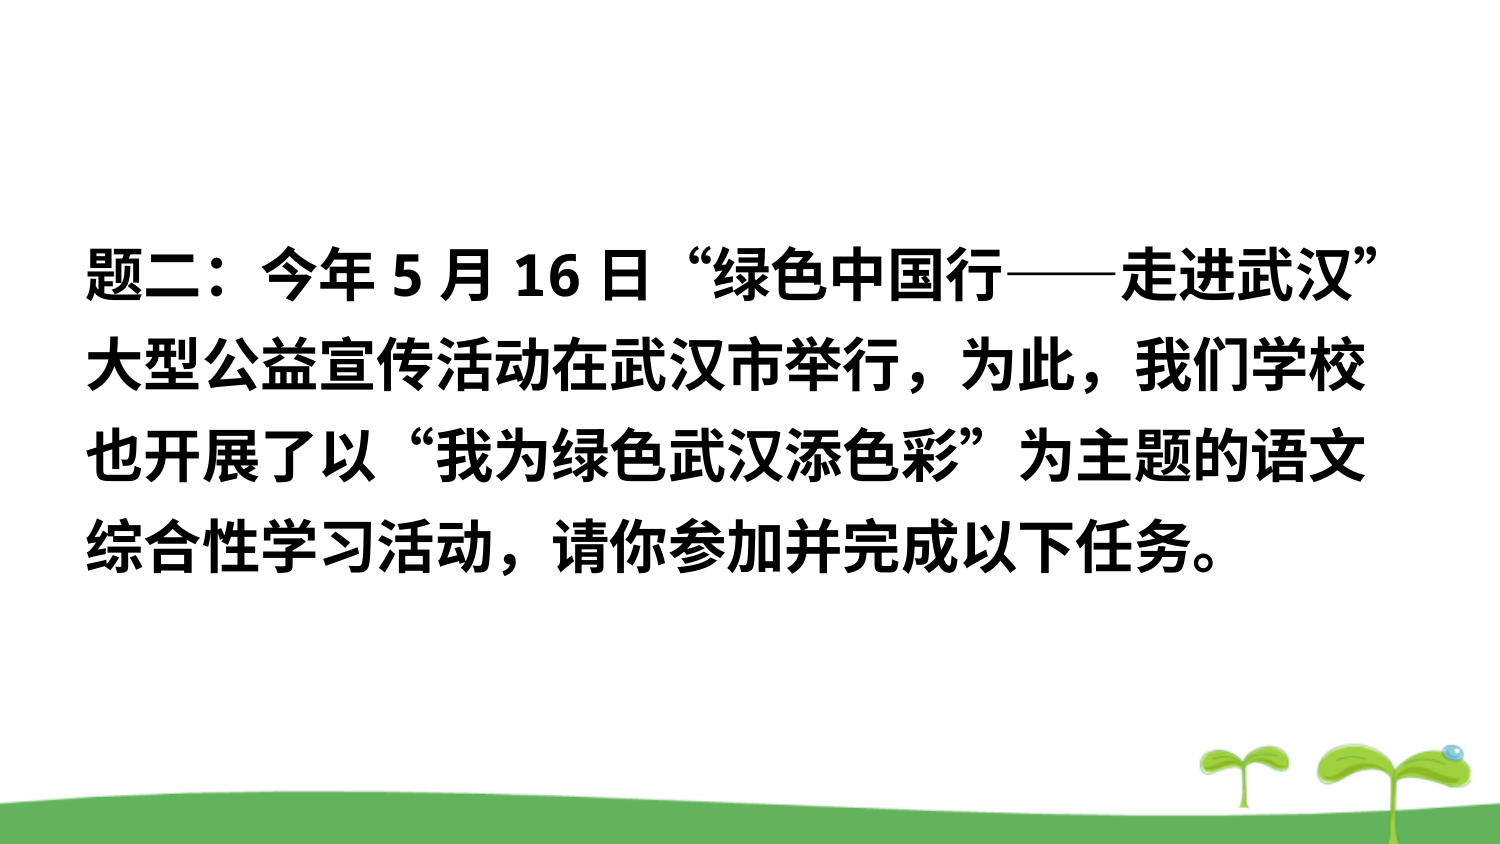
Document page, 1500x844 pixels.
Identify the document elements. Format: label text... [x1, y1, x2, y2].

picture [0, 0, 1500, 844]
text_box 题二：今年5月16日“绿色中国行——走进武汉”大型公益宣传活动在武汉市举行，为此，我们学校也开展了以“我为绿色武汉添色彩”为主题的语文综合性学习活动，请你参加并完成以下任务。 [70, 209, 1430, 588]
